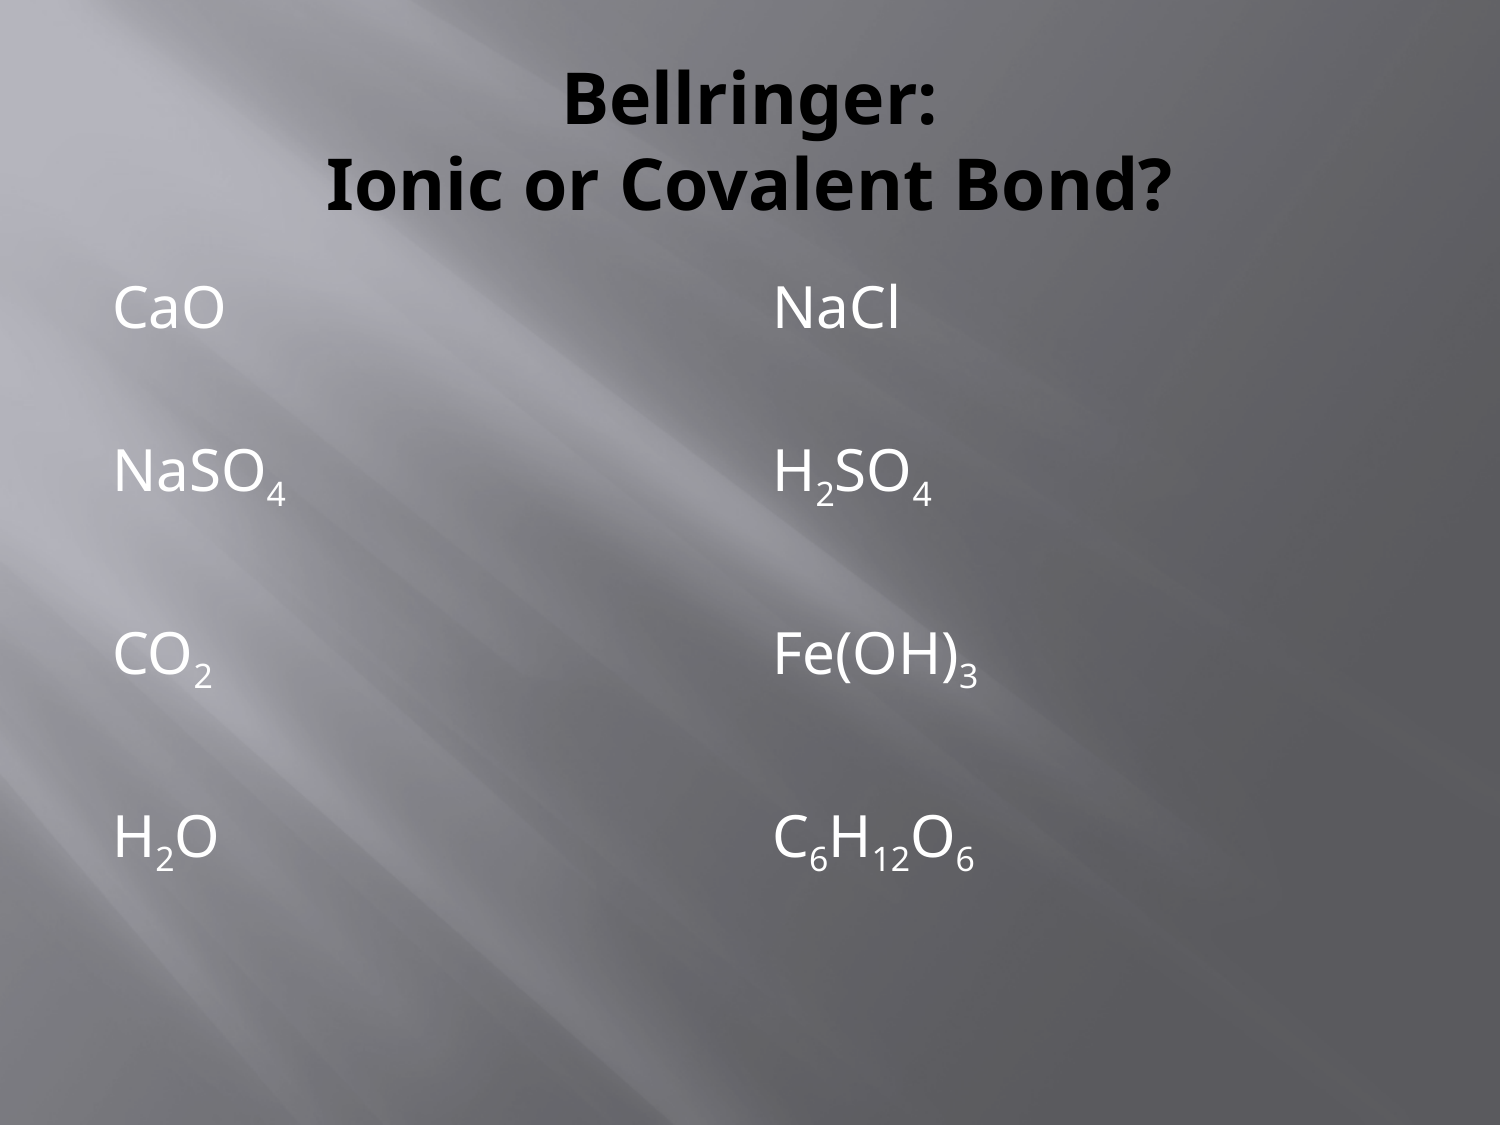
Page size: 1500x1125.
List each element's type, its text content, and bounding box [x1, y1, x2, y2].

list CaO NaSO4 CO2 H2O NaCl H2SO4 Fe(OH)3 C6H12O6 [75, 262, 1425, 1035]
title Bellringer: Ionic or Covalent Bond? [75, 45, 1425, 233]
